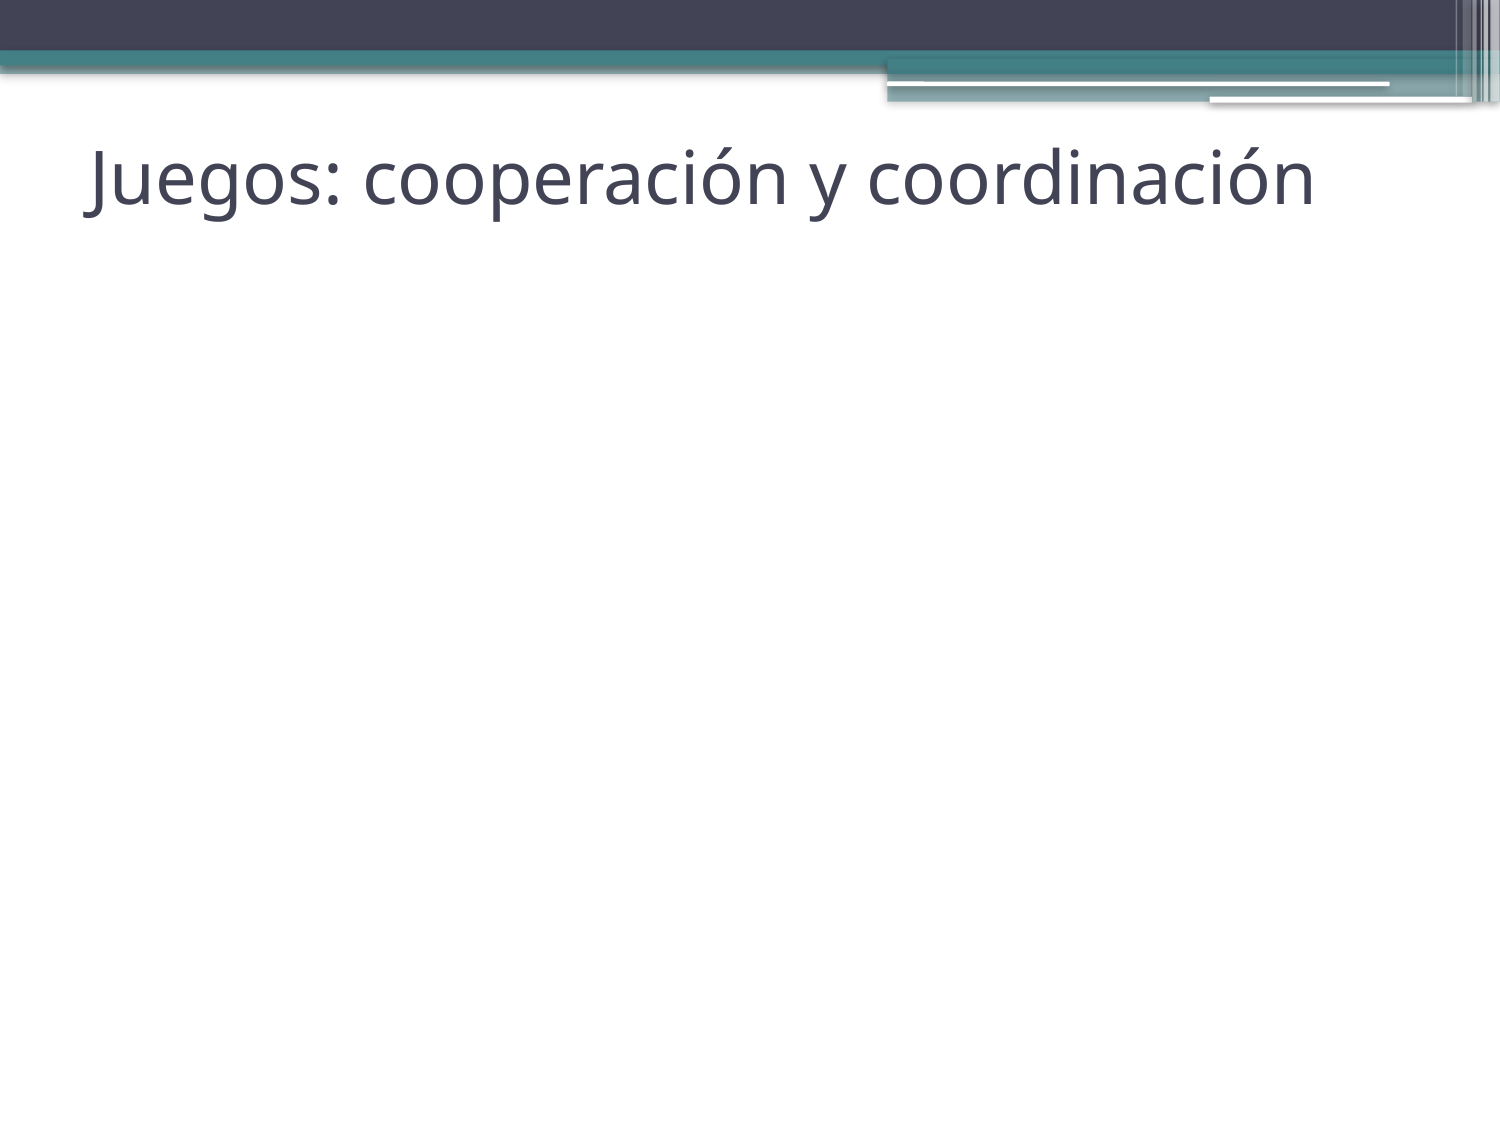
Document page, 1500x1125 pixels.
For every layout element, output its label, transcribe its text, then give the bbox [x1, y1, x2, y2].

title Juegos: cooperación y coordinación [75, 87, 1425, 263]
